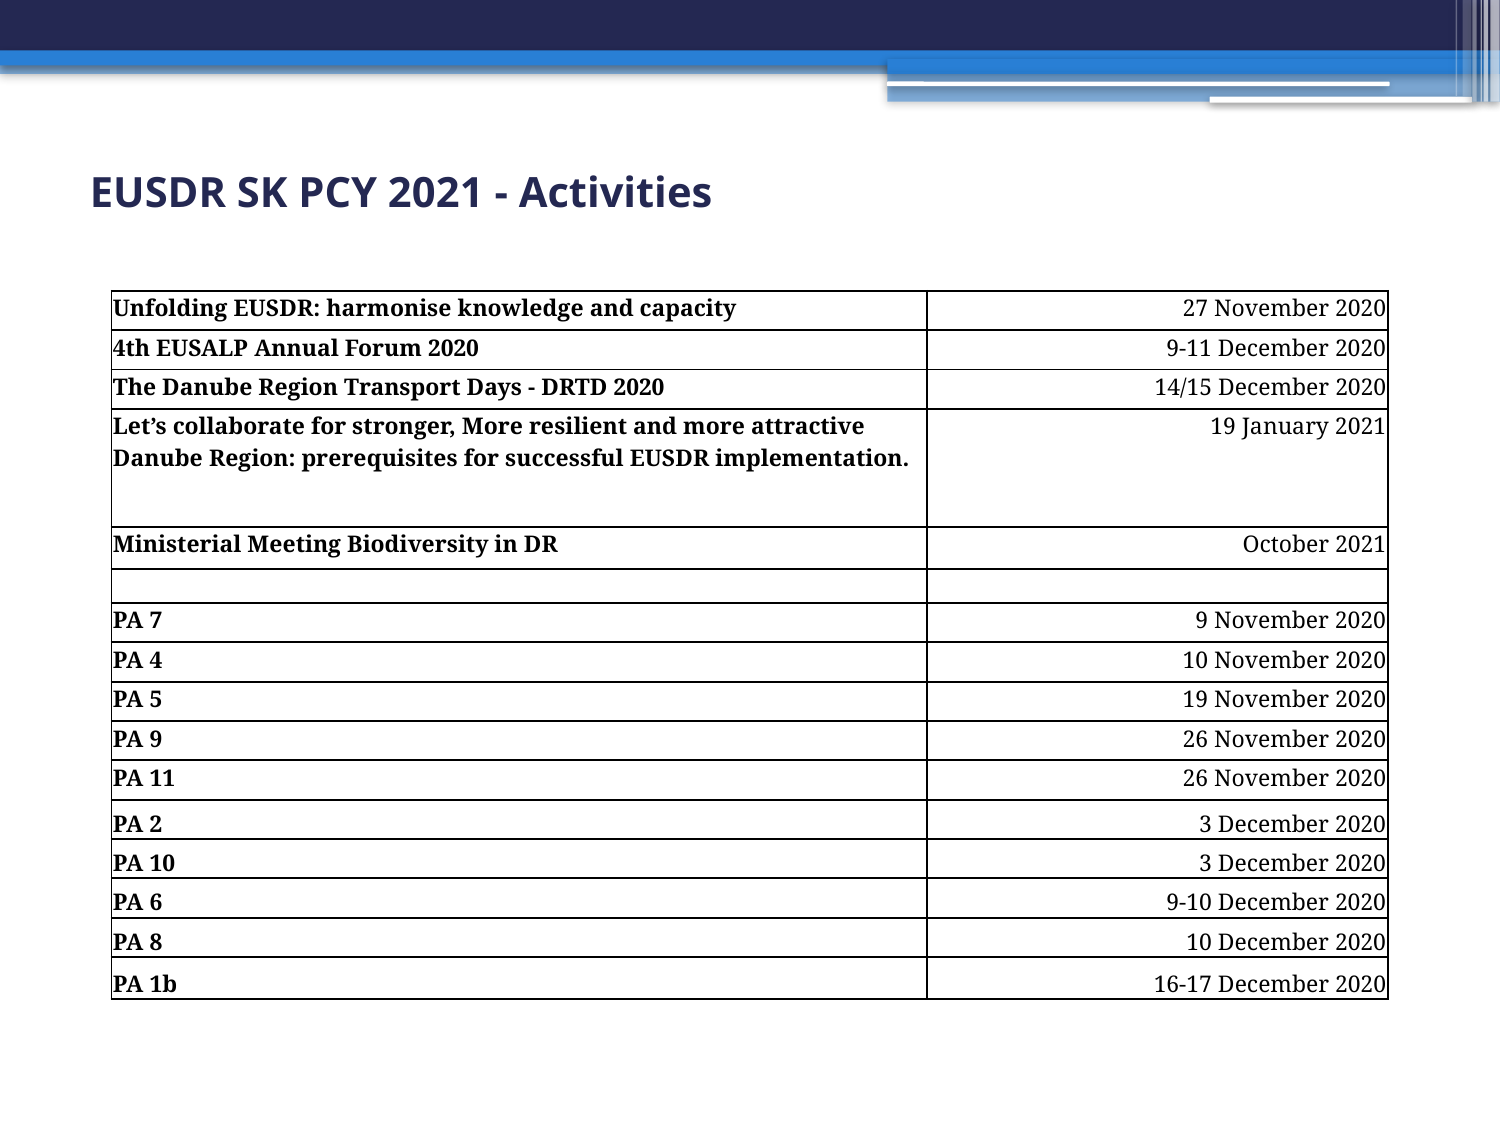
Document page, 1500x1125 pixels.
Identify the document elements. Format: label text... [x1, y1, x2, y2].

table_cell 9-11 December 2020 [928, 331, 1387, 369]
table_cell 9 November 2020 [928, 604, 1387, 641]
table_cell The Danube Region Transport Days - DRTD 2020 [112, 370, 926, 408]
table_cell 19 November 2020 [928, 683, 1387, 720]
table_cell 19 January 2021 [928, 410, 1387, 526]
table_cell PA 1b [112, 958, 926, 998]
table_cell 14/15 December 2020 [928, 370, 1387, 408]
table_cell PA 8 [112, 919, 926, 956]
title EUSDR SK PCY 2021 - Activities [75, 125, 1425, 256]
table_cell PA 6 [112, 879, 926, 917]
table_cell 10 November 2020 [928, 643, 1387, 681]
table_cell 3 December 2020 [928, 801, 1387, 838]
table_cell 16-17 December 2020 [928, 958, 1387, 998]
table_cell PA 9 [112, 722, 926, 759]
table_cell October 2021 [928, 528, 1387, 568]
table_cell Let’s collaborate for stronger, More resilient and more attractive Danube Region: prerequisites for successful EUSDR implementation. [112, 410, 926, 526]
table_cell 3 December 2020 [928, 840, 1387, 877]
table_cell PA 4 [112, 643, 926, 681]
table_cell PA 2 [112, 801, 926, 838]
table_cell 26 November 2020 [928, 722, 1387, 759]
table_cell 26 November 2020 [928, 761, 1387, 799]
table_cell 4th EUSALP Annual Forum 2020 [112, 331, 926, 369]
table_cell 10 December 2020 [928, 919, 1387, 956]
table_header Unfolding EUSDR: harmonise knowledge and capacity [112, 292, 926, 329]
table_cell [928, 570, 1387, 602]
table_cell PA 11 [112, 761, 926, 799]
table_cell PA 7 [112, 604, 926, 641]
table_cell PA 10 [112, 840, 926, 877]
table_cell [112, 570, 926, 602]
table_header 27 November 2020 [928, 292, 1387, 329]
table_cell 9-10 December 2020 [928, 879, 1387, 917]
table_cell PA 5 [112, 683, 926, 720]
table_cell Ministerial Meeting Biodiversity in DR [112, 528, 926, 568]
